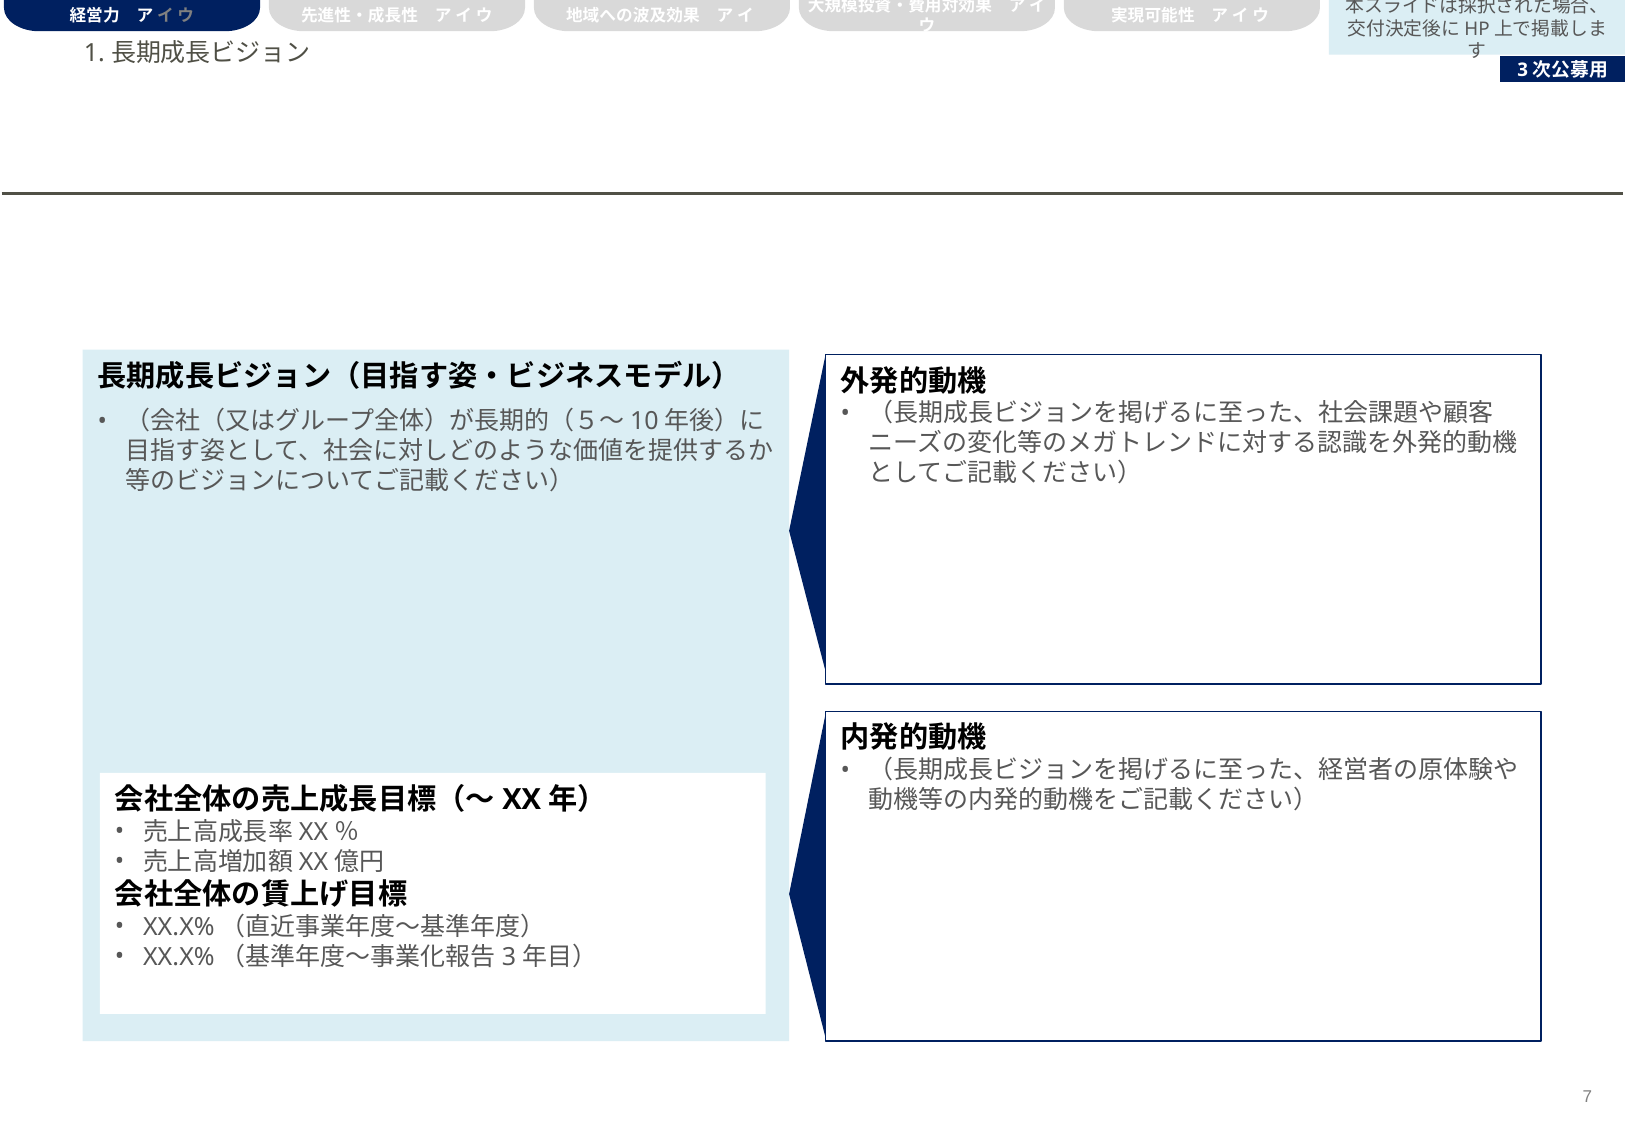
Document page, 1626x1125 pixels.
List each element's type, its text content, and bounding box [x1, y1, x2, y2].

text_box 外発的動機 （長期成長ビジョンを掲げるに至った、社会課題や顧客ニーズの変化等のメガトレンドに対する認識を外発的動機としてご記載ください） [825, 354, 1542, 685]
text_box 実現可能性 ア イ ウ [1062, 0, 1321, 33]
text_box 本スライドは採択された場合、交付決定後にHP上で掲載します [1328, 0, 1625, 56]
text_box 先進性・成長性 ア イ ウ [268, 0, 526, 33]
text_box 会社全体の売上成長目標（～XX年） 売上高成長率XX％ 売上高増加額XX億円 会社全体の賃上げ目標 XX.X%（直近事業年度～基準年度） XX.X%（基準年度～事業化報告3年目） [99, 772, 766, 1015]
text_box 経営力 ア イ ウ [3, 0, 261, 33]
text_box [788, 353, 827, 673]
title 1.長期成長ビジョン [83, 39, 1542, 68]
text_box 長期成長ビジョン（目指す姿・ビジネスモデル） （会社（又はグループ全体）が長期的（５～10年後）に目指す姿として、社会に対しどのような価値を提供するか等のビジョンについてご記載ください） [82, 349, 790, 1042]
text_box 地域への波及効果 ア イ [533, 0, 791, 33]
text_box 大規模投資・費用対効果 ア イ ウ [798, 0, 1056, 33]
text_box [788, 712, 827, 1039]
text_box 内発的動機 （長期成長ビジョンを掲げるに至った、経営者の原体験や動機等の内発的動機をご記載ください） [825, 710, 1542, 1042]
